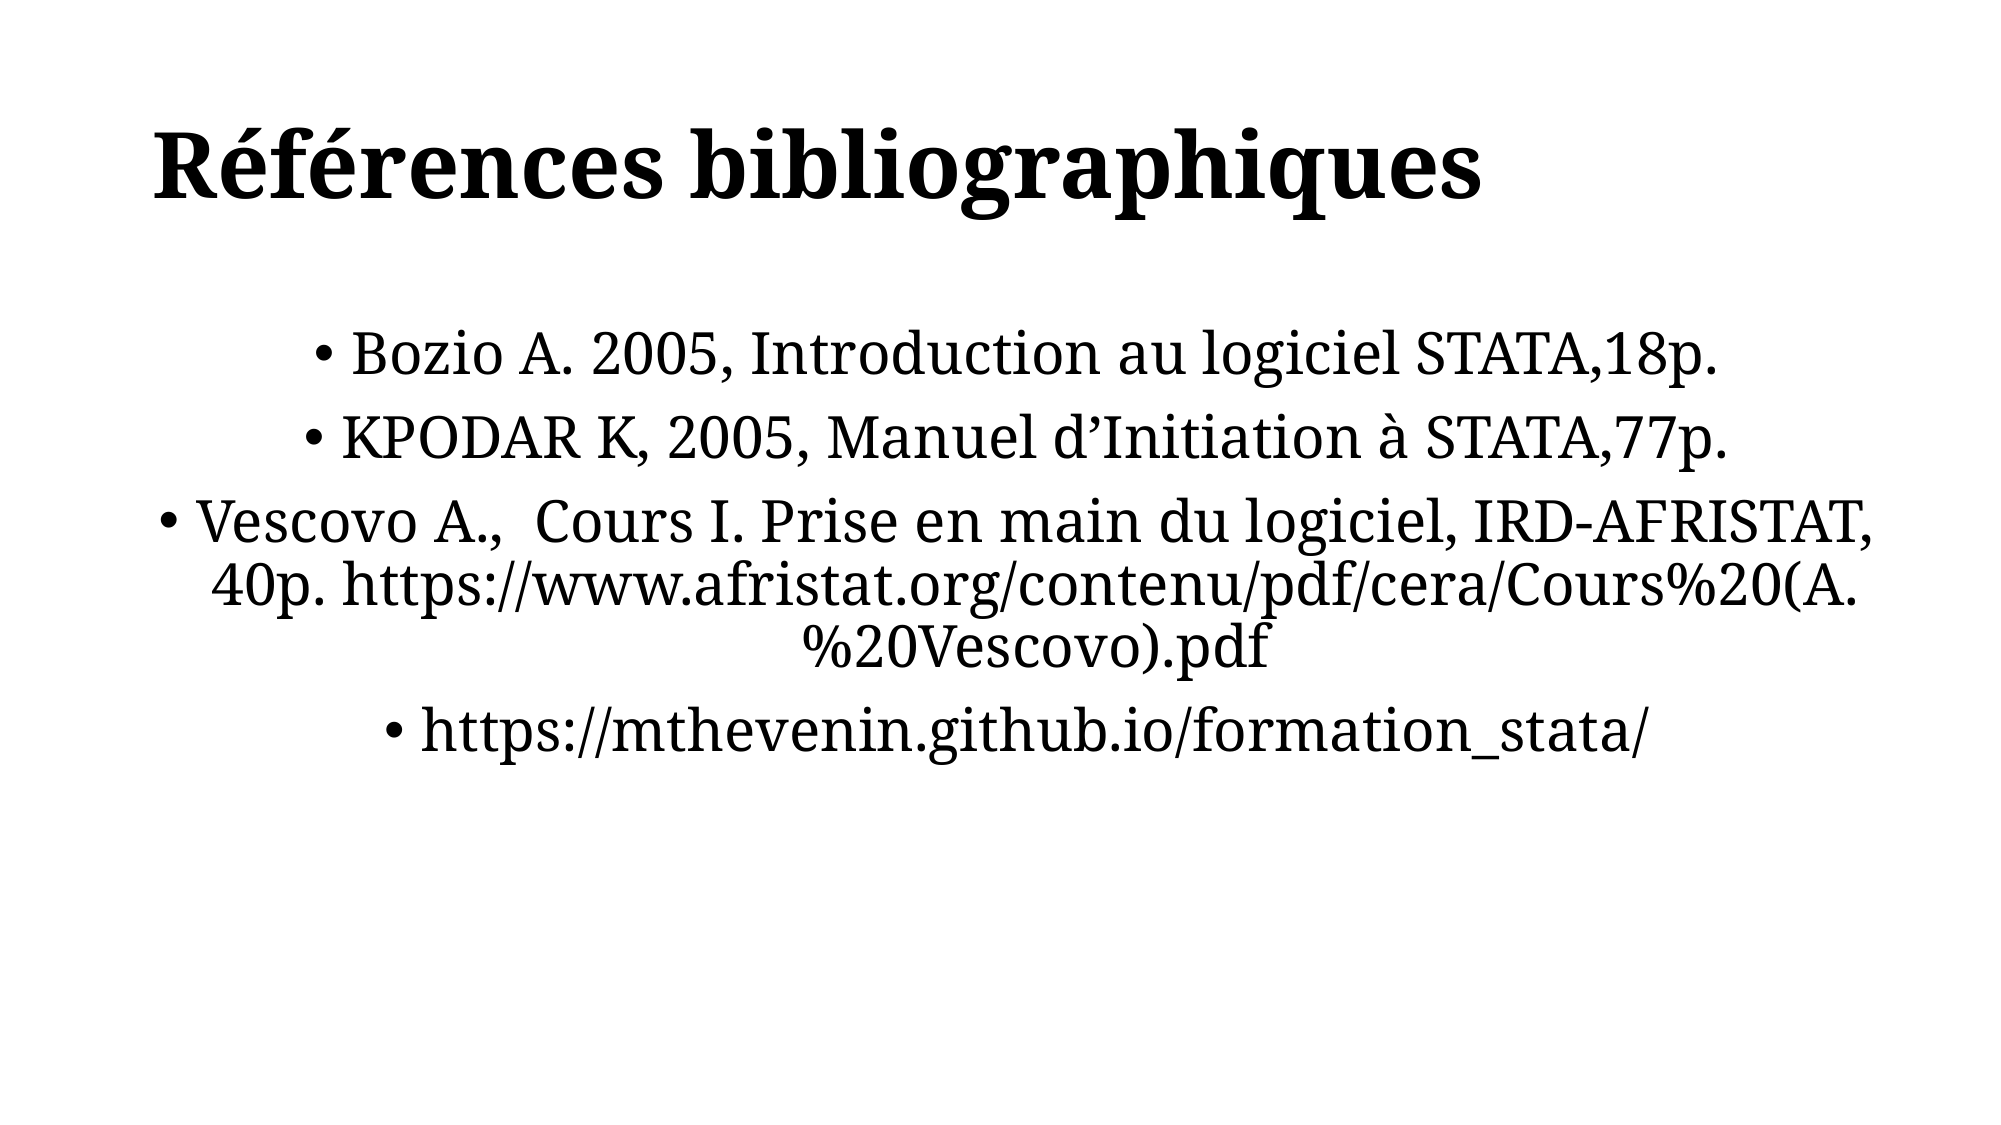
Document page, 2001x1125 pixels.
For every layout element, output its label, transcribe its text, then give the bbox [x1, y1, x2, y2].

title Références bibliographiques [137, 59, 1863, 278]
list Bozio A. 2005, Introduction au logiciel STATA,18p. KPODAR K, 2005, Manuel d’Initiation à STATA,77p. Vescovo A., Cours I. Prise en main du logiciel, IRD-AFRISTAT, 40p. https://www.afristat.org/contenu/pdf/cera/Cours%20(A.%20Vescovo).pdf https://mthevenin.github.io/formation_stata/ [102, 317, 1931, 845]
